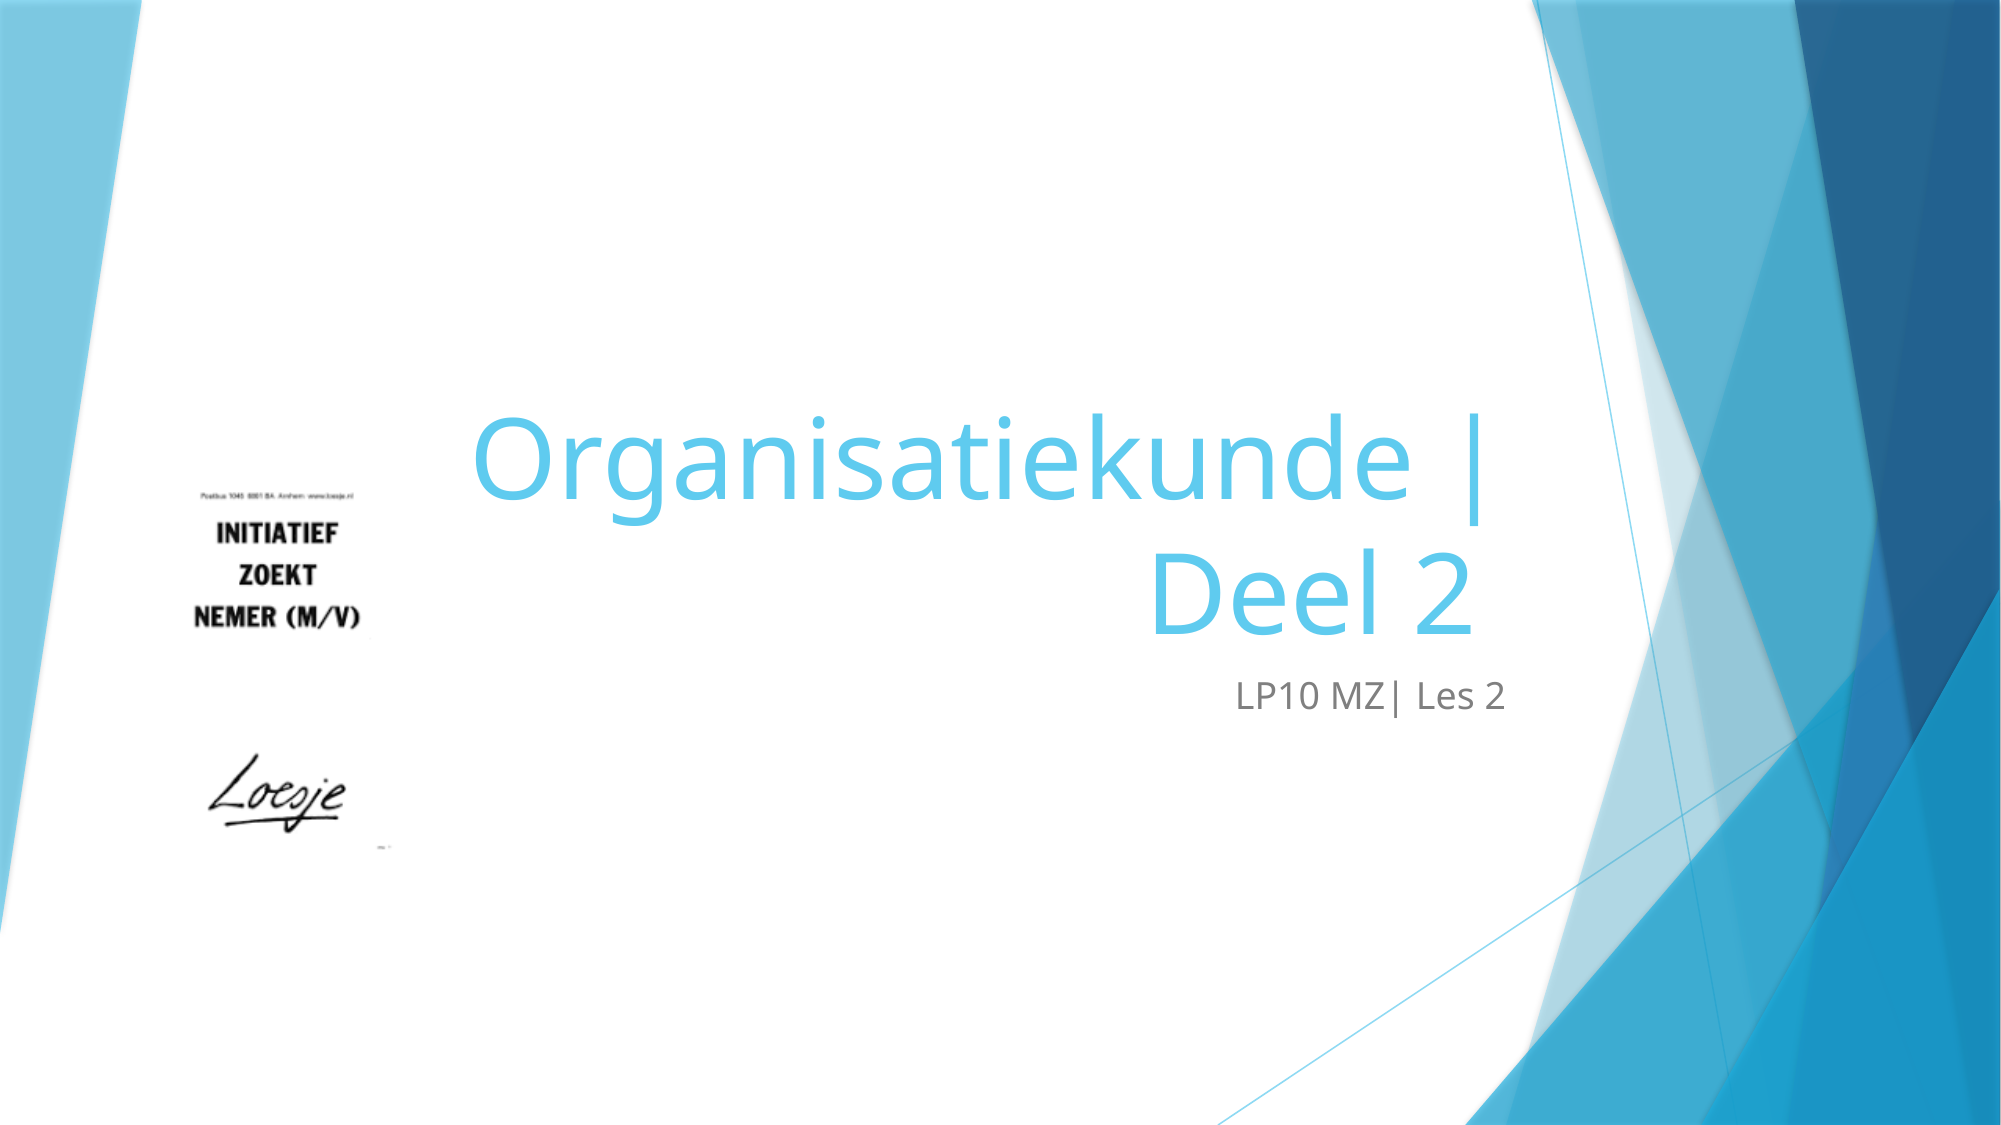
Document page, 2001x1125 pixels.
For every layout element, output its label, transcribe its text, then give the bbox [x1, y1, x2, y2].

picture [129, 455, 427, 874]
subtitle LP10 MZ| Les 2 [431, 664, 1522, 845]
title Organisatiekunde | Deel 2 [247, 394, 1522, 664]
